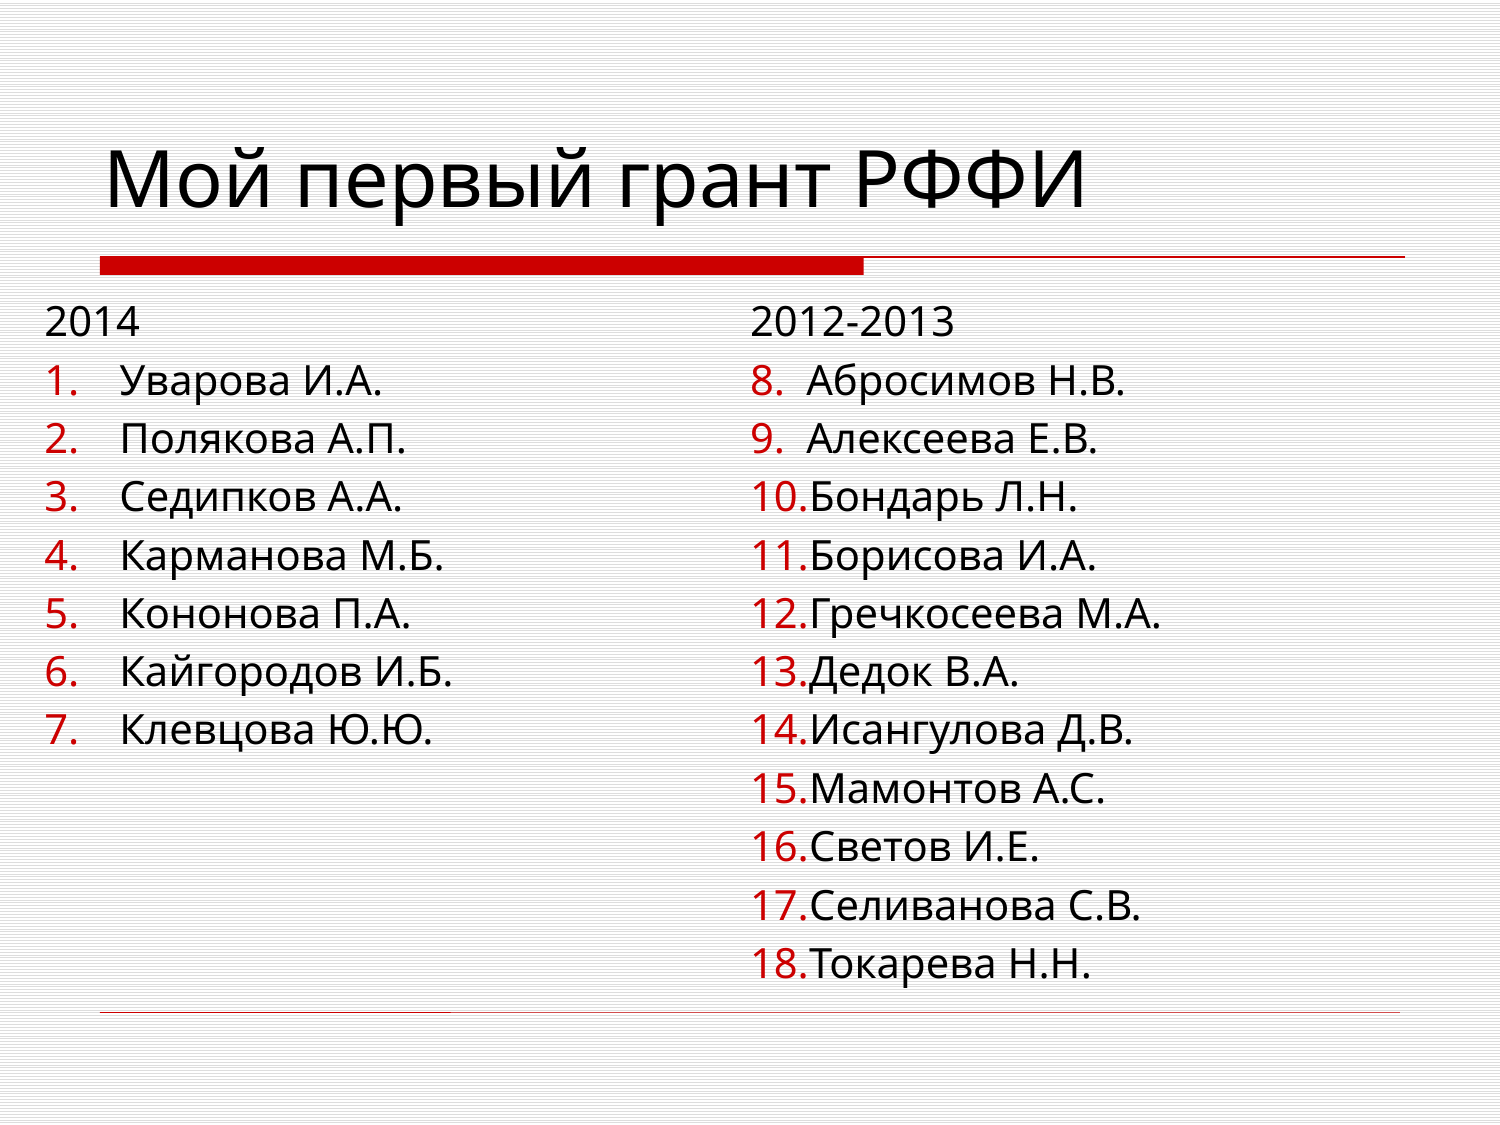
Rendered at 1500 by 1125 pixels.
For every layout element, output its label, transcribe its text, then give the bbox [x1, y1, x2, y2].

list 2014 Уварова И.А. Полякова А.П. Седипков А.А. Карманова М.Б. Кононова П.А. Кайгородов И.Б. Клевцова Ю.Ю. 2012-2013 Абросимов Н.В. Алексеева Е.В. Бондарь Л.Н. Борисова И.А. Гречкосеева М.А. Дедок В.А. Исангулова Д.В. Мамонтов А.С. Светов И.Е. Селиванова С.В. Токарева Н.Н. [29, 287, 1471, 1000]
title Мой первый грант РФФИ [88, 30, 1402, 231]
